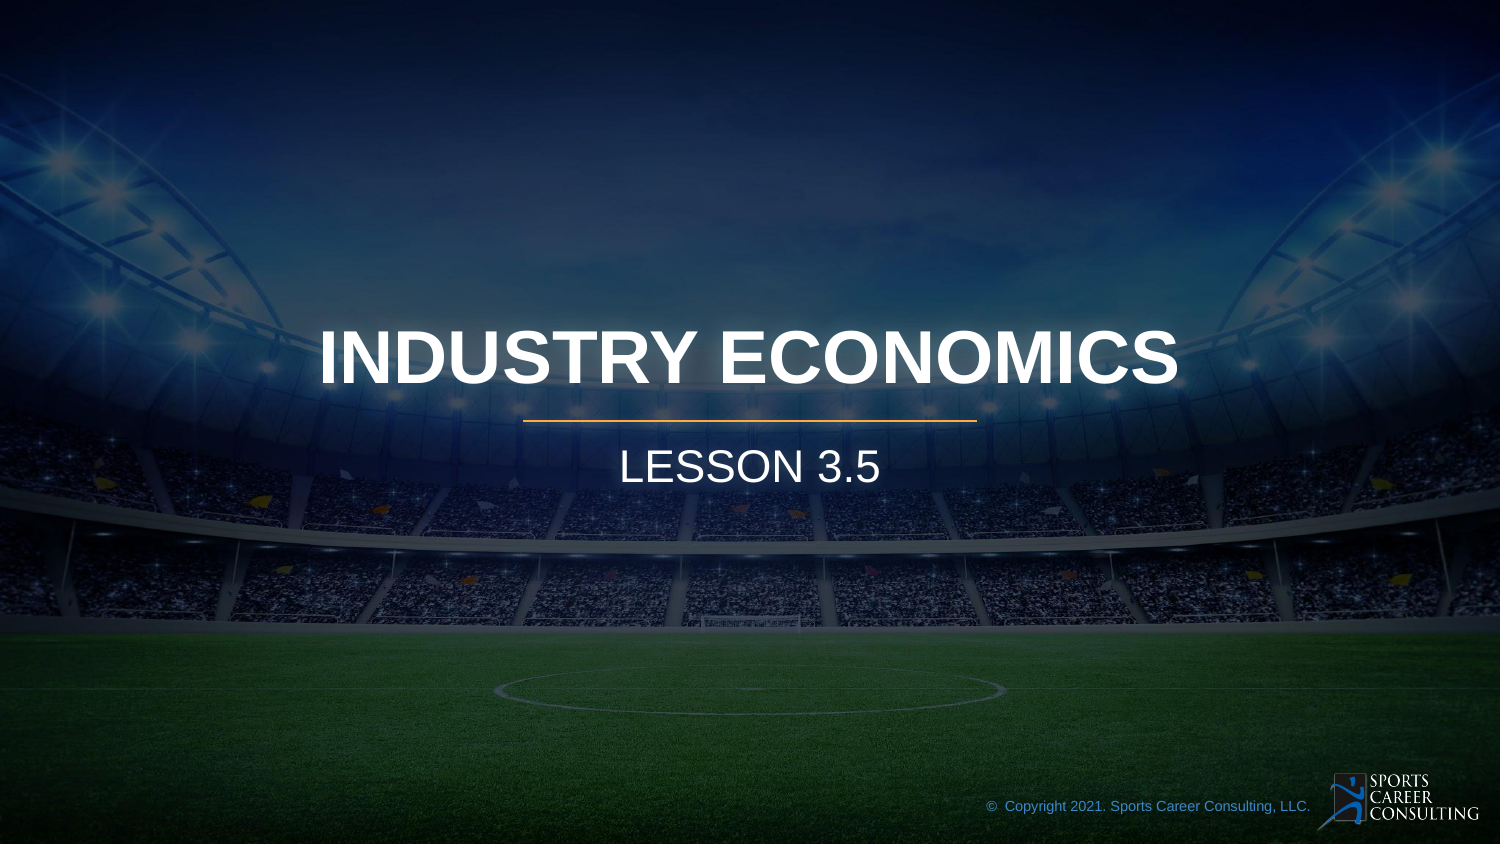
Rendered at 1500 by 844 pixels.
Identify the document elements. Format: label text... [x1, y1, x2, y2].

title LESSON 3.5 [482, 430, 1018, 507]
title INDUSTRY ECONOMICS [277, 307, 1223, 414]
text_box © Copyright 2021. Sports Career Consulting, LLC. [914, 769, 1326, 832]
picture [0, 0, 1500, 844]
